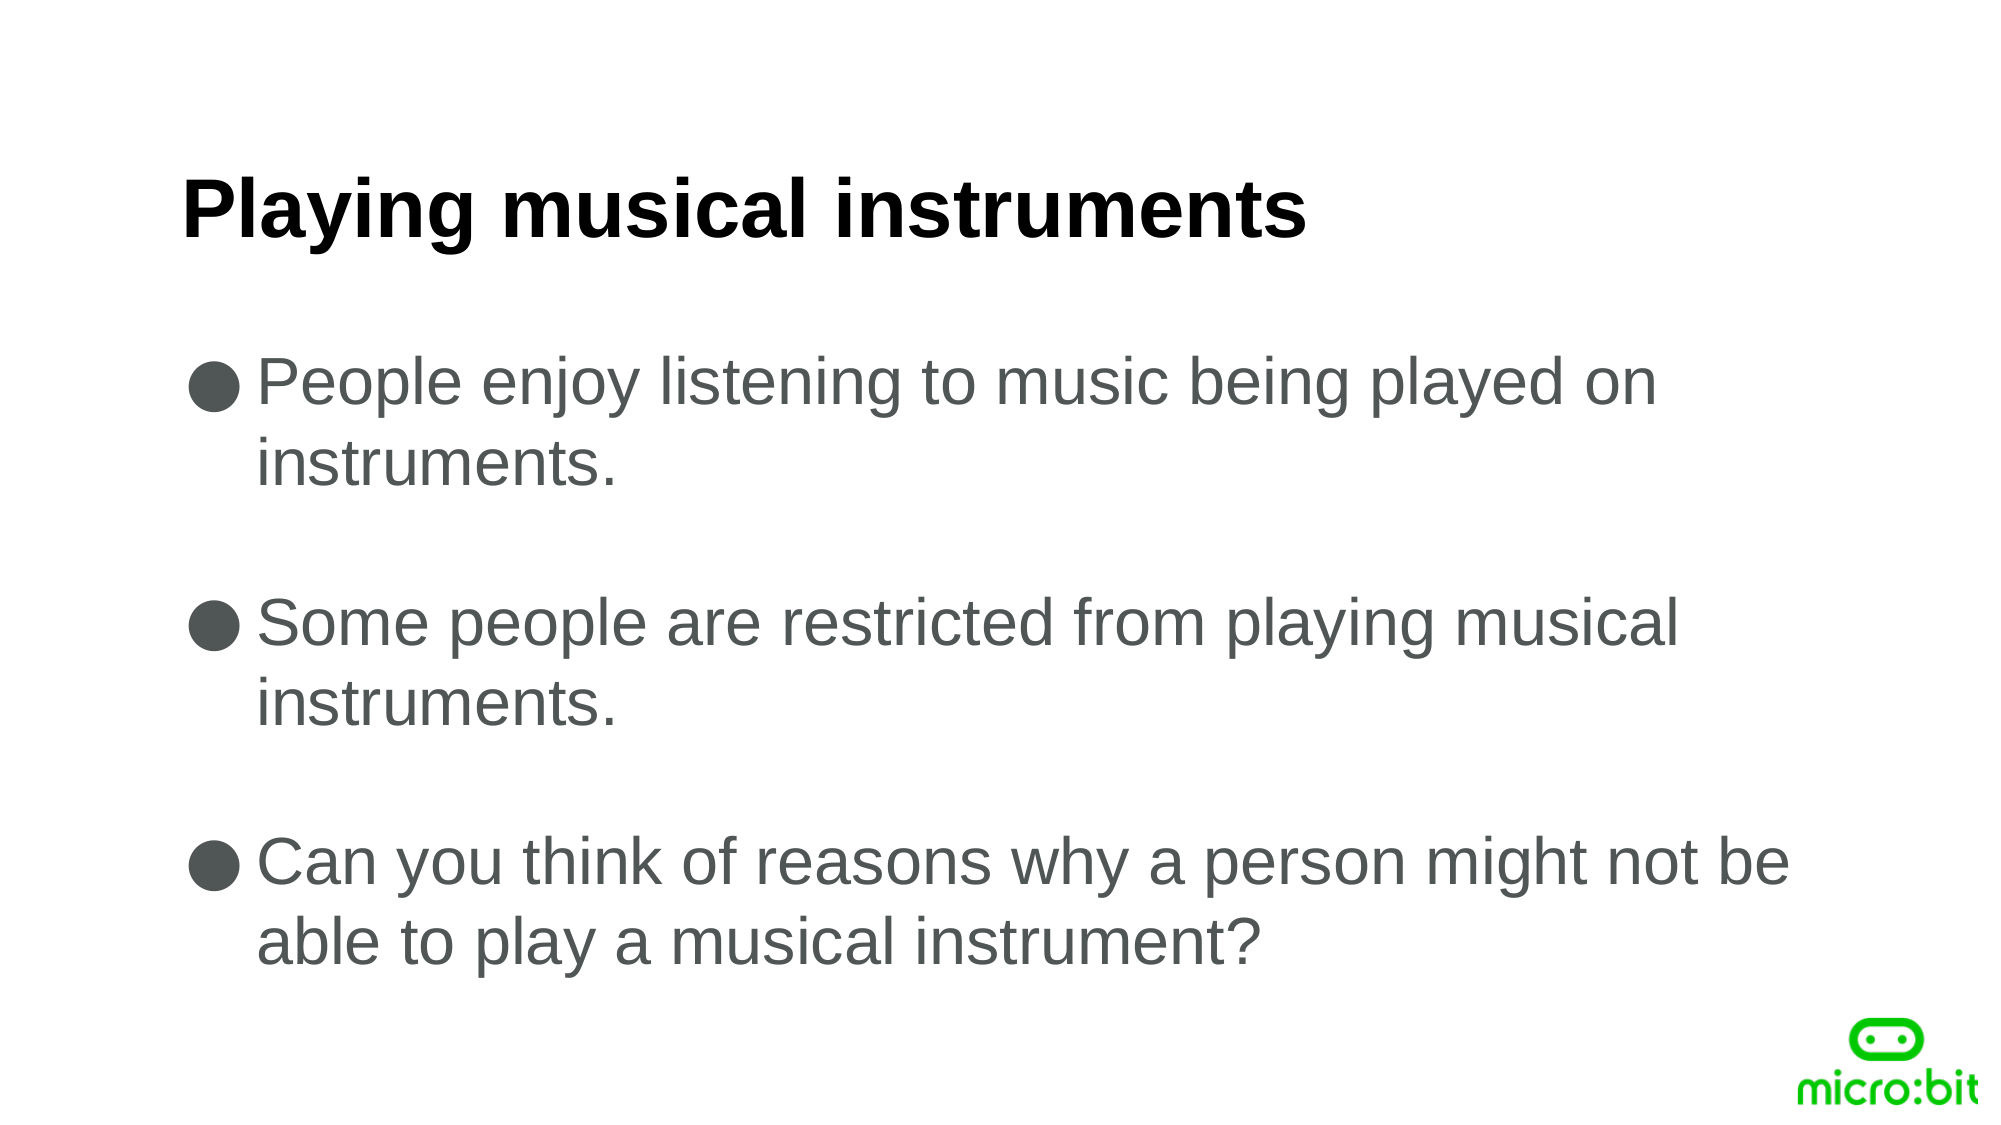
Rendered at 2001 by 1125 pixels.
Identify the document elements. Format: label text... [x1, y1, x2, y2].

text_box Playing musical instruments People enjoy listening to music being played on instruments. Some people are restricted from playing musical instruments. Can you think of reasons why a person might not be able to play a musical instrument? [166, 60, 1940, 884]
picture [1797, 1017, 1978, 1106]
